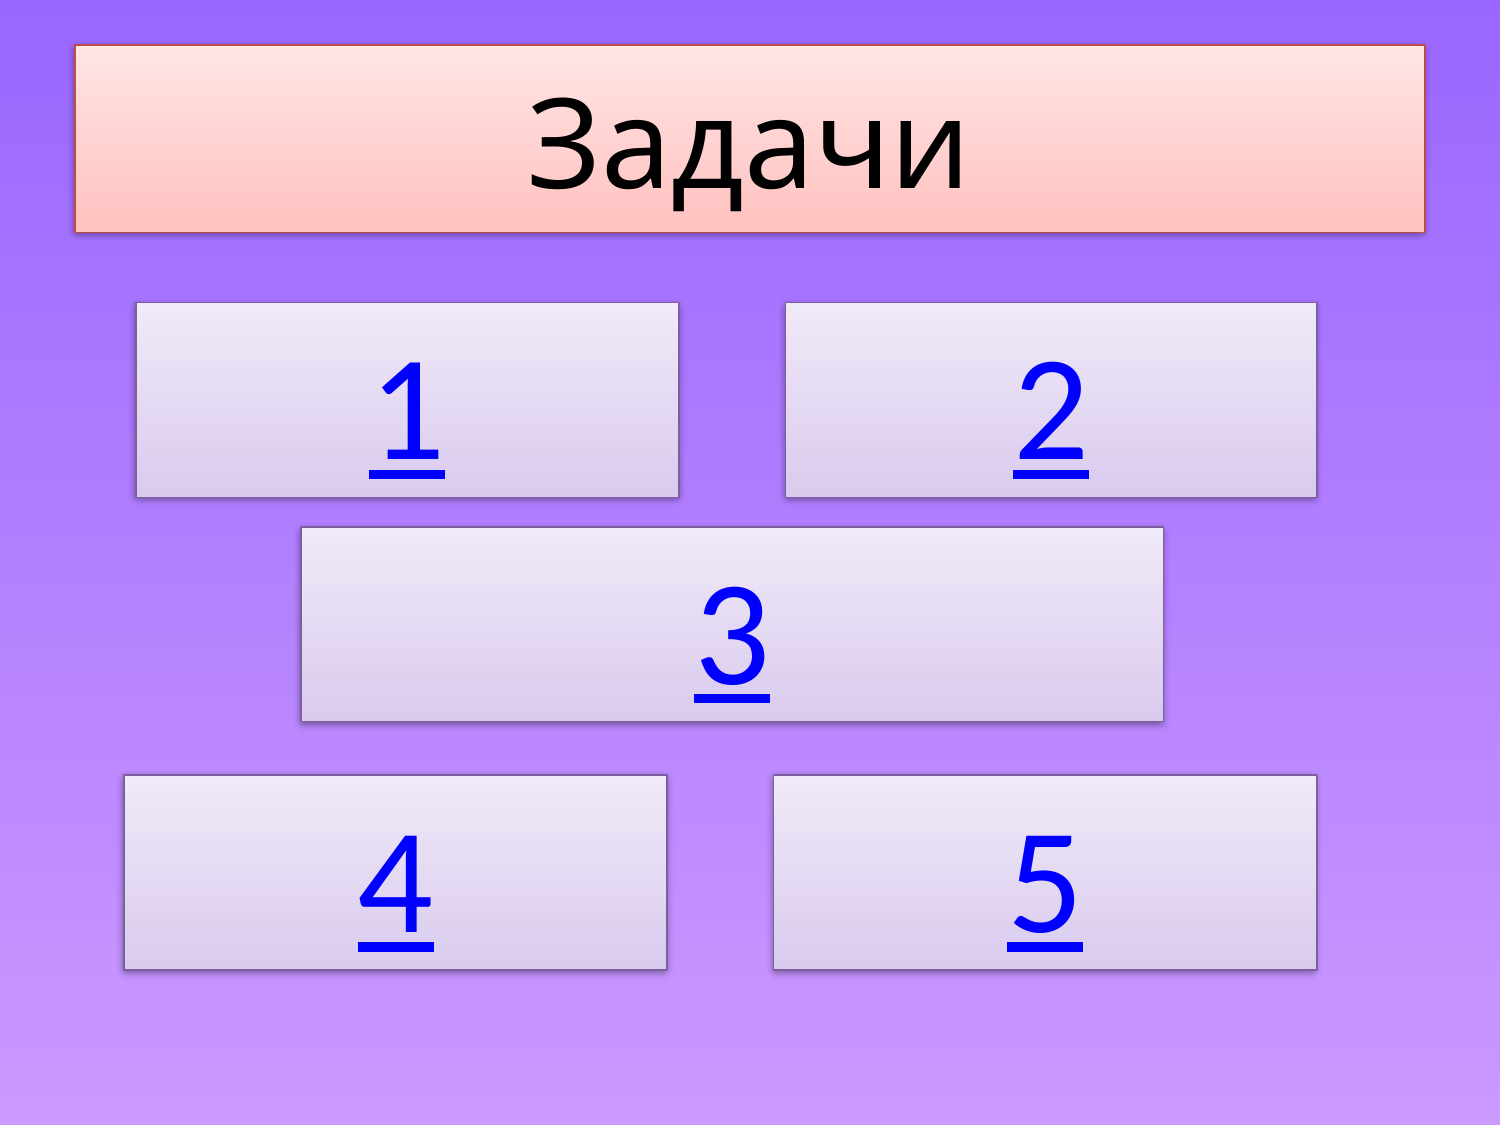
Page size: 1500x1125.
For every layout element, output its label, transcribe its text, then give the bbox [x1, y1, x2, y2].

text_box 5 [773, 774, 1318, 971]
text_box 1 [135, 302, 680, 498]
text_box 4 [123, 774, 668, 971]
title Задачи [74, 44, 1426, 233]
text_box 2 [785, 302, 1318, 498]
text_box 3 [300, 526, 1164, 722]
